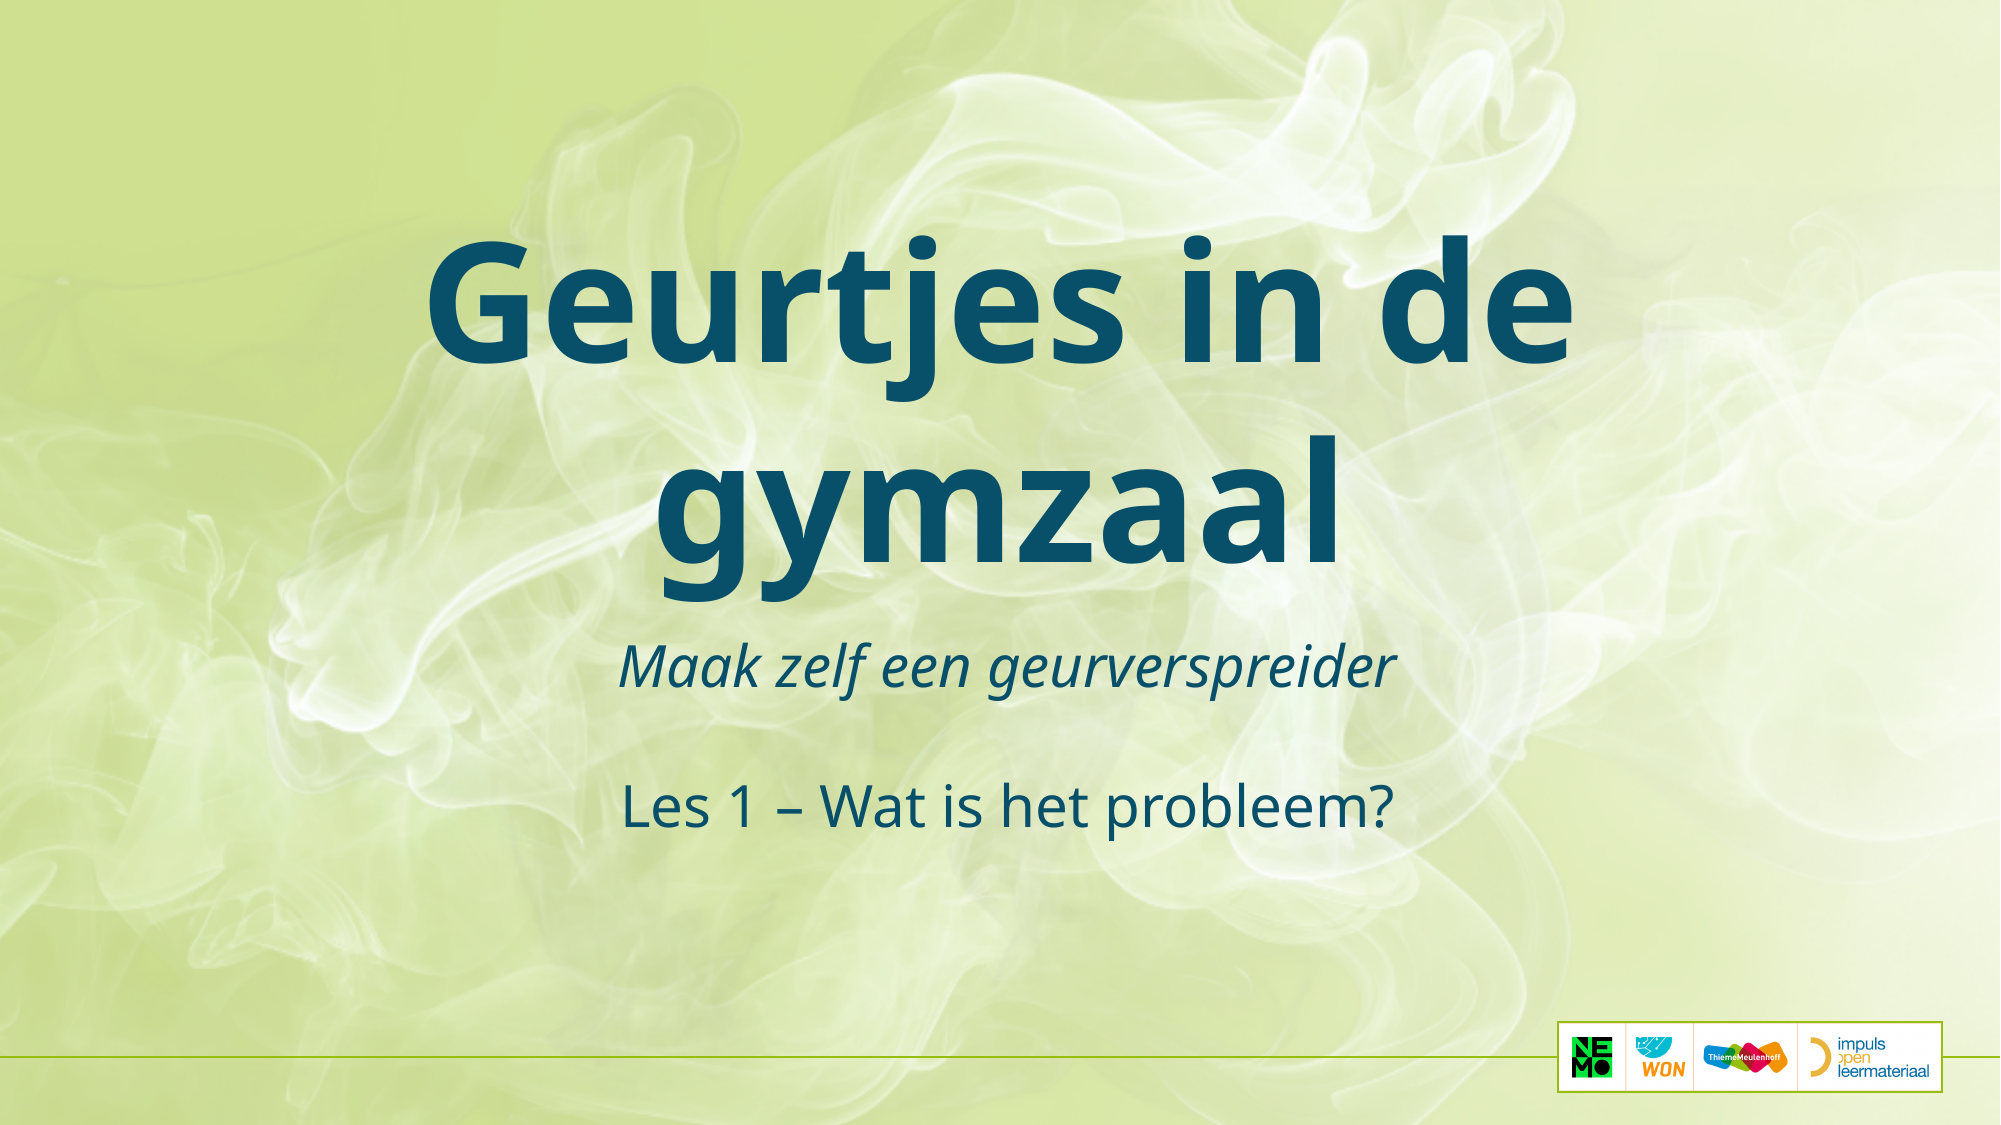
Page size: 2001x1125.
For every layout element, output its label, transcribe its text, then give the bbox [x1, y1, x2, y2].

title Geurtjes in de gymzaal [90, 90, 1910, 596]
picture [1559, 1023, 1941, 1091]
picture [0, 0, 2000, 1056]
picture [0, 1058, 2000, 1125]
list Maak zelf een geurverspreider Les 1 – Wat is het probleem? [90, 629, 1925, 780]
